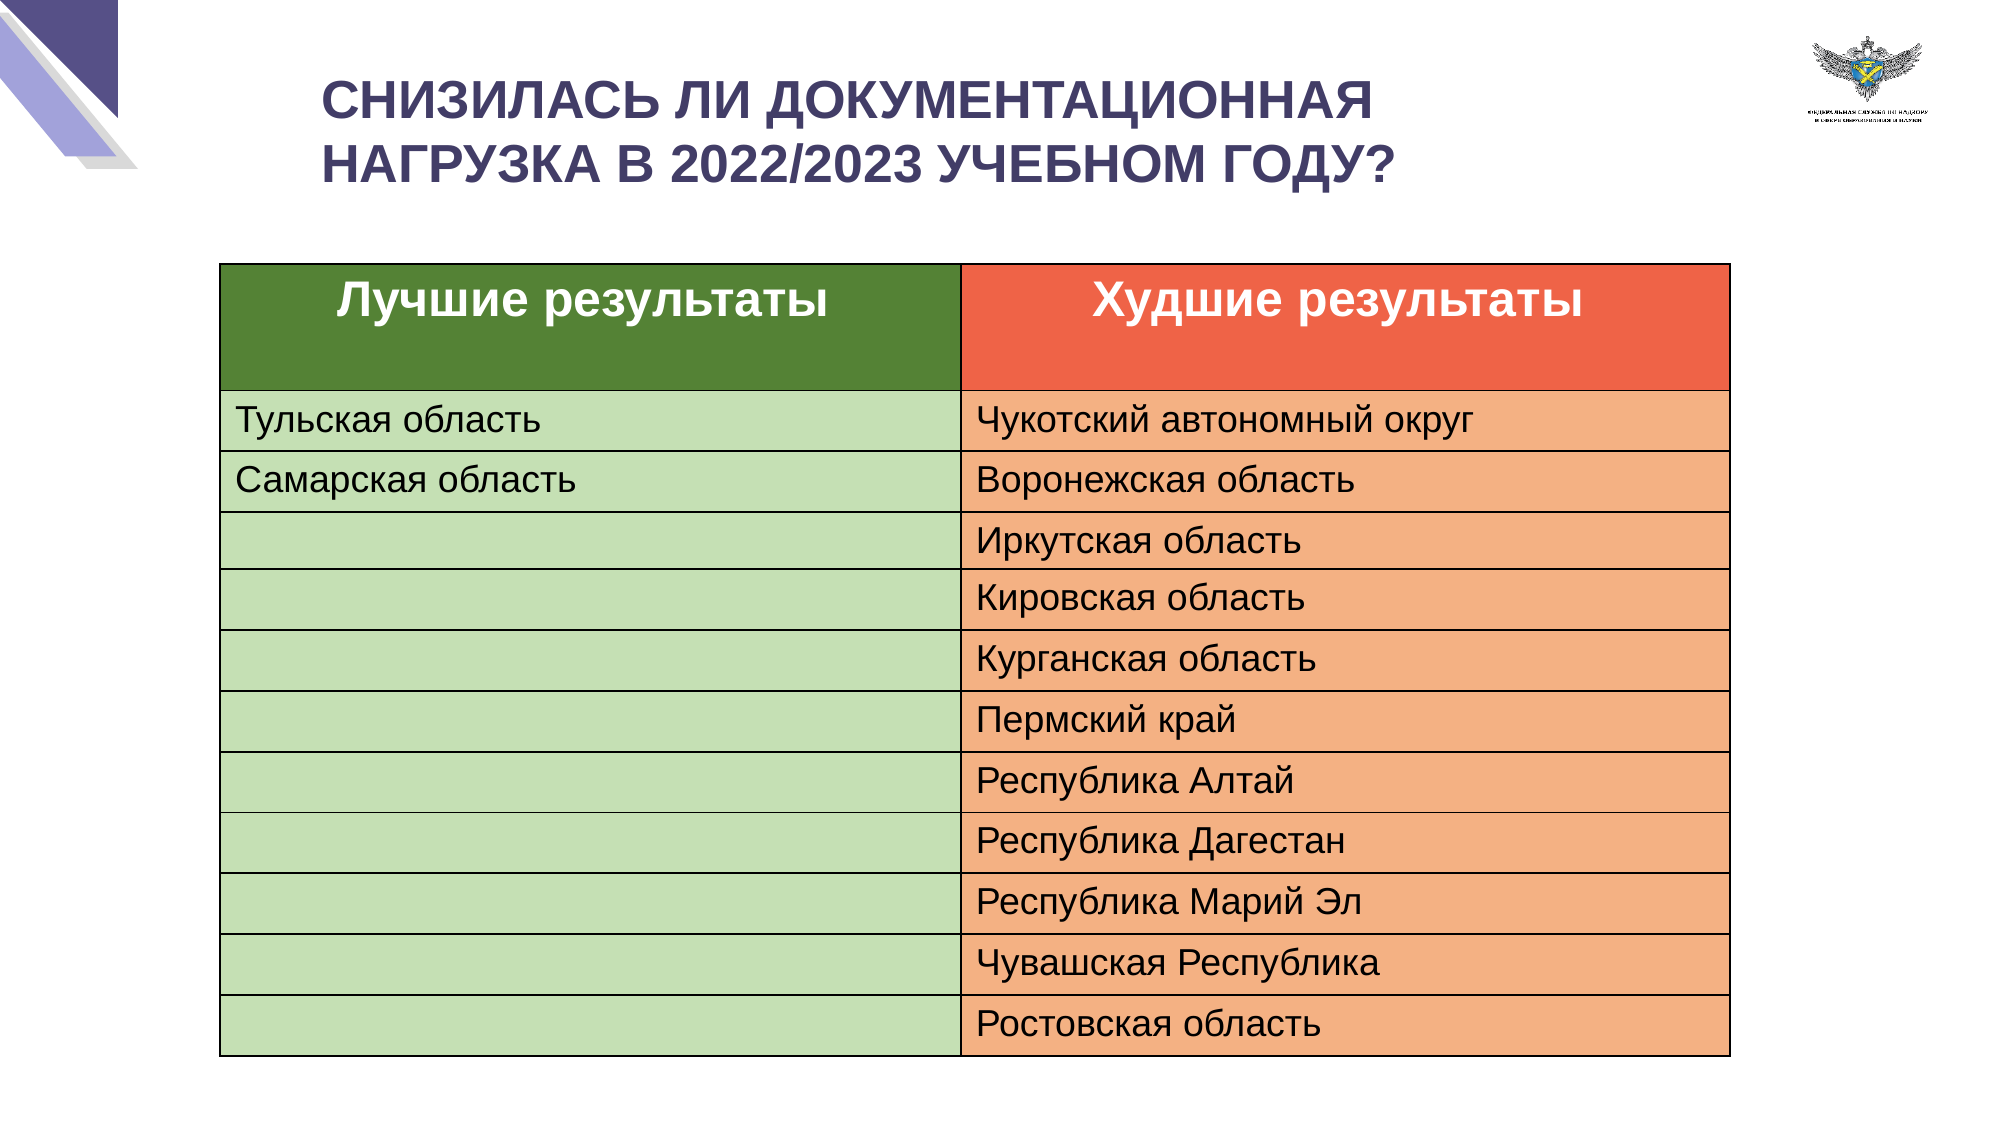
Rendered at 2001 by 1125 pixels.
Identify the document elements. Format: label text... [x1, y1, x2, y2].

table_header Лучшие результаты [221, 265, 960, 390]
table_cell [221, 513, 960, 568]
table_cell Республика Марий Эл [962, 874, 1729, 933]
table_cell Республика Алтай [962, 753, 1729, 812]
table_cell [221, 813, 960, 872]
table_cell [221, 996, 960, 1055]
table_cell [221, 935, 960, 994]
table_cell [221, 874, 960, 933]
table_cell Курганская область [962, 631, 1729, 690]
picture [1808, 35, 1928, 122]
table_cell Чувашская Республика [962, 935, 1729, 994]
table_cell Республика Дагестан [962, 813, 1729, 872]
table_cell Иркутская область [962, 513, 1729, 568]
table_cell [221, 570, 960, 629]
table_cell Тульская область [221, 391, 960, 450]
table_cell [221, 631, 960, 690]
table_cell Самарская область [221, 452, 960, 511]
text_box СНИЗИЛАСЬ ЛИ ДОКУМЕНТАЦИОННАЯ НАГРУЗКА В 2022/2023 УЧЕБНОМ ГОДУ? [306, 57, 1482, 201]
table_cell [221, 753, 960, 812]
table_header Худшие результаты [962, 265, 1729, 390]
table_cell Кировская область [962, 570, 1729, 629]
table_cell Пермский край [962, 692, 1729, 751]
table_cell [221, 692, 960, 751]
table_cell Чукотский автономный округ [962, 391, 1729, 450]
table_cell Воронежская область [962, 452, 1729, 511]
table_cell Ростовская область [962, 996, 1729, 1055]
